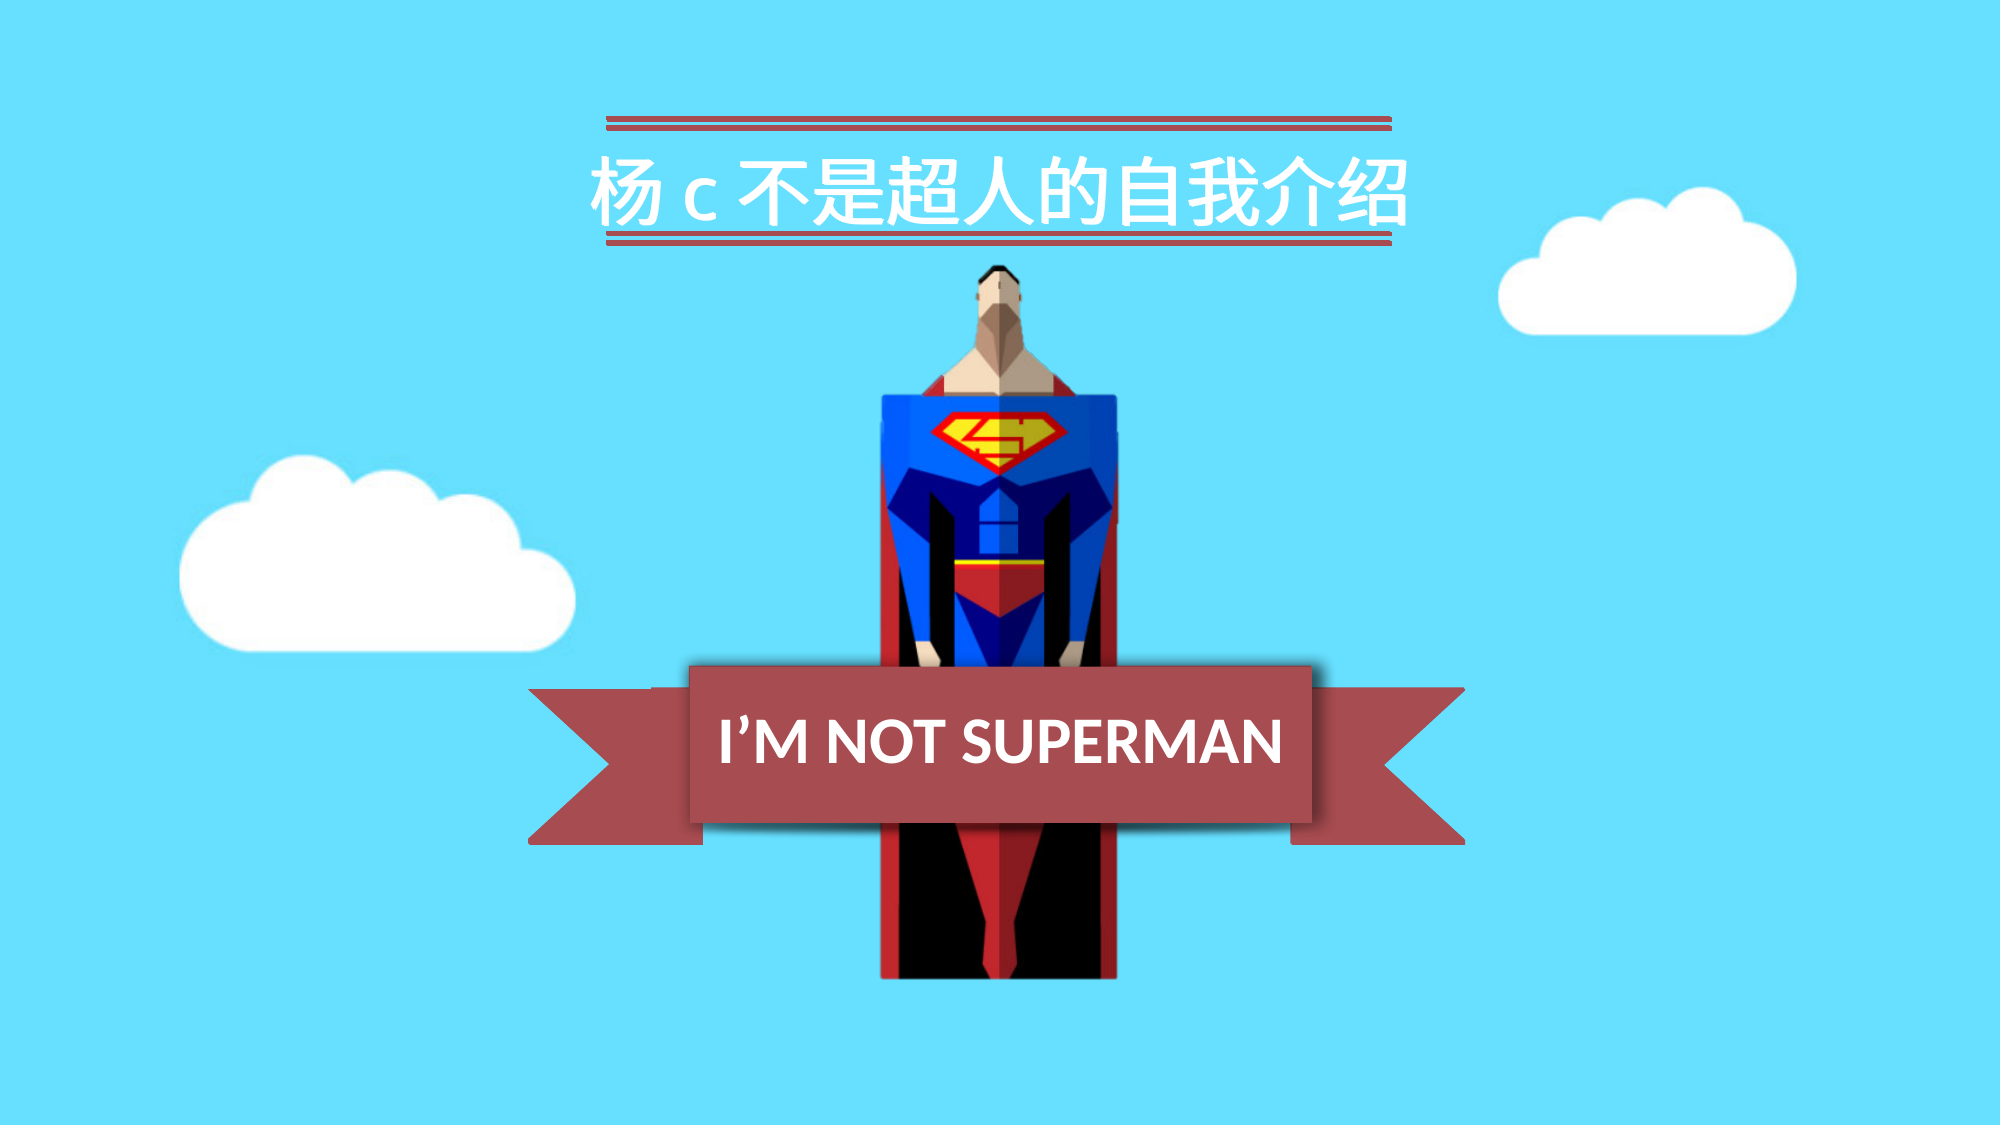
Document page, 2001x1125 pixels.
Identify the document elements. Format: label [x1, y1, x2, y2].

text_box [128, 119, 1836, 980]
